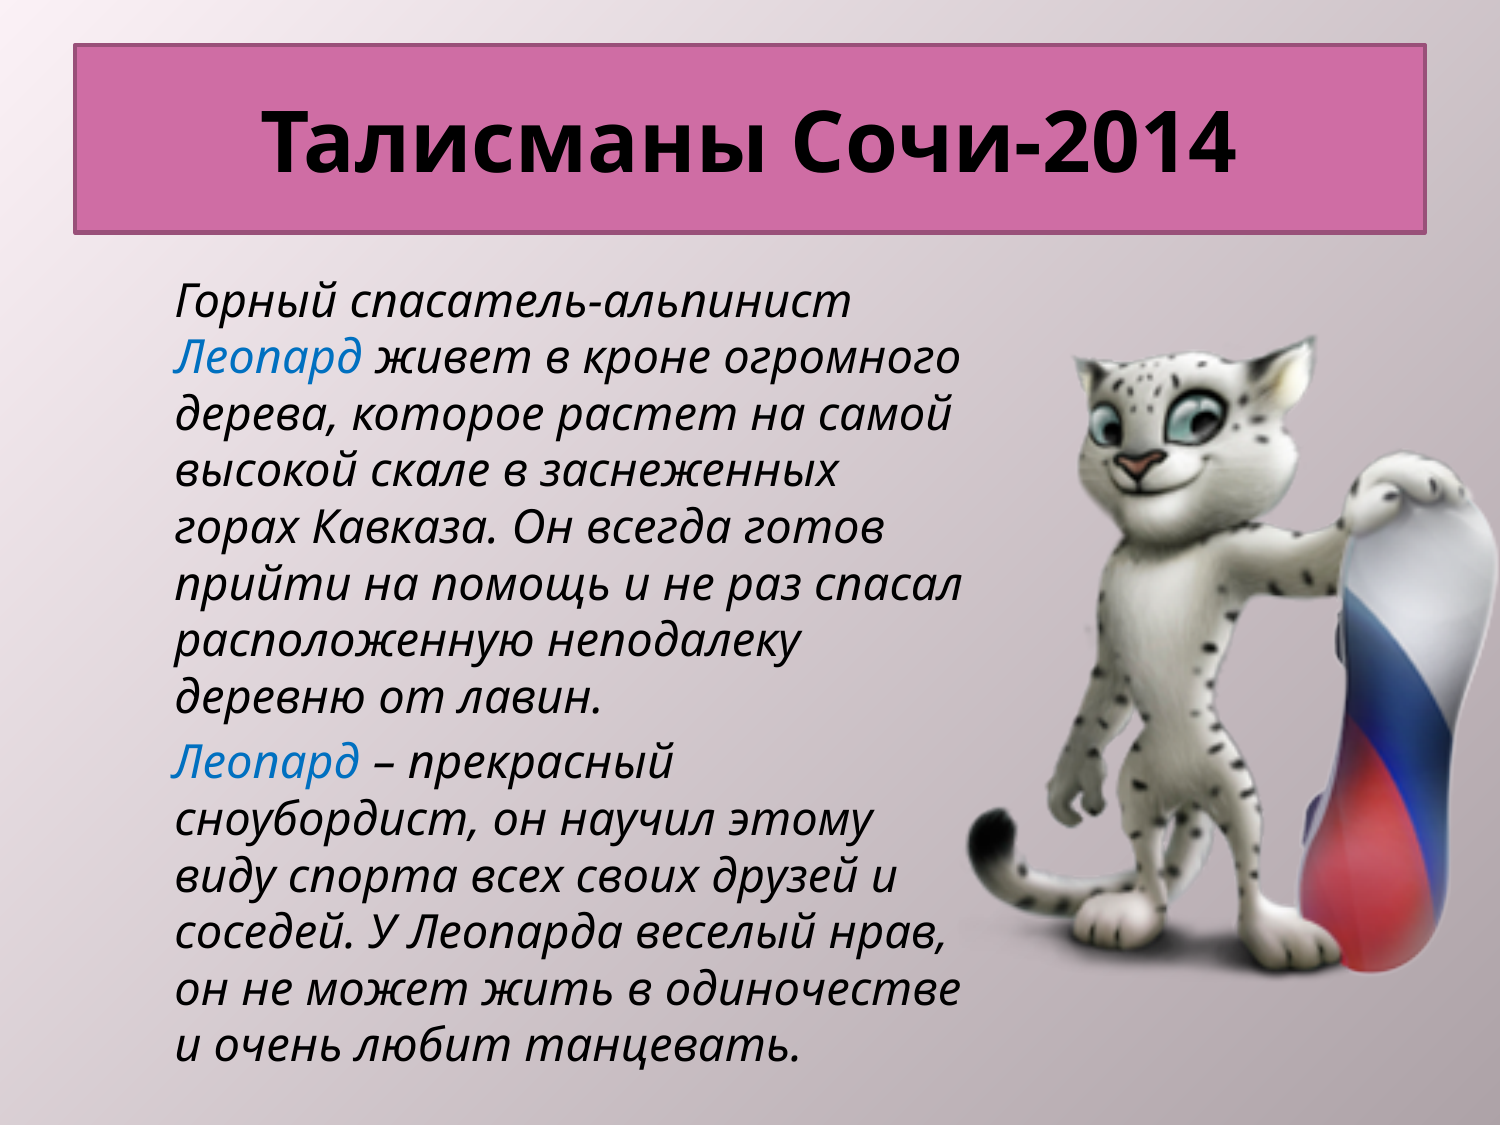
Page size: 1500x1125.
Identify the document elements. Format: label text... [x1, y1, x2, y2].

title Талисманы Сочи-2014 [73, 43, 1427, 235]
list Горный спасатель-альпинист Леопард живет в кроне огромного дерева, которое растет на самой высокой скале в заснеженных горах Кавказа. Он всегда готов прийти на помощь и не раз спасал расположенную неподалеку деревню от лавин. Леопард – прекрасный сноубордист, он научил этому виду спорта всех своих друзей и соседей. У Леопарда веселый нрав, он не может жить в одиночестве и очень любит танцевать. [75, 262, 987, 1094]
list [950, 314, 1500, 1021]
